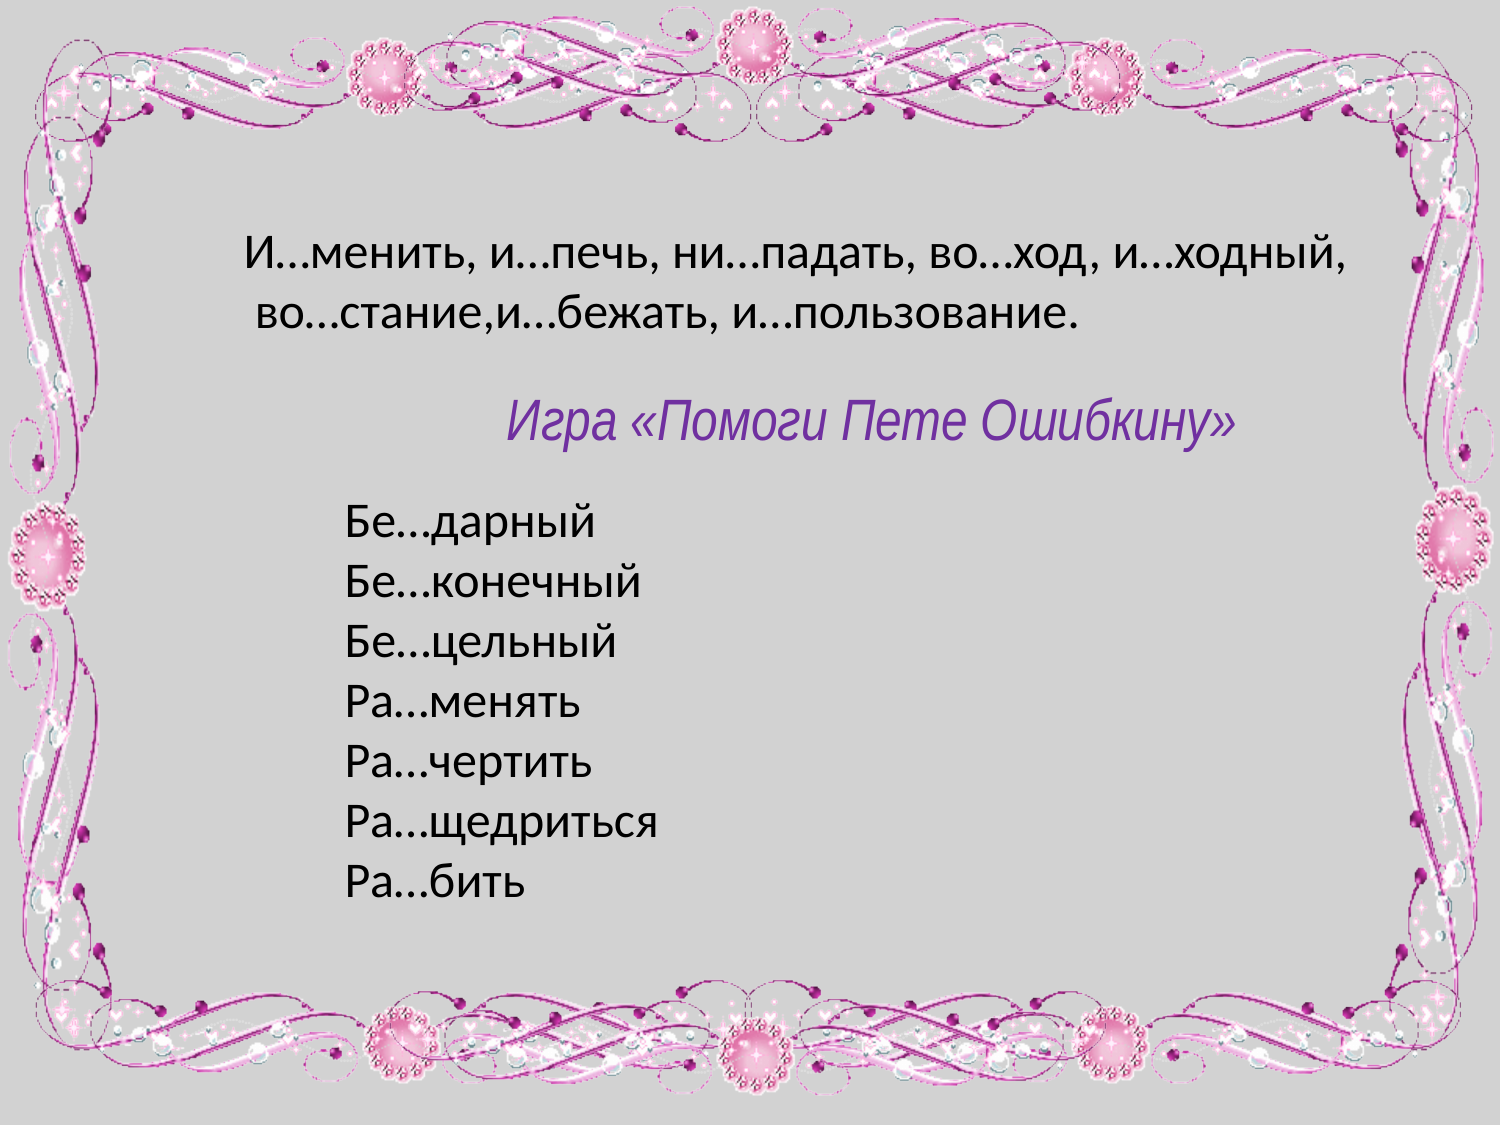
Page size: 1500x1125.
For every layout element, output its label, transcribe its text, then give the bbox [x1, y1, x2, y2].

text_box И…менить, и…печь, ни…падать, во…ход, и…ходный, во…стание,и…бежать, и…пользование. [228, 210, 1363, 346]
picture [0, 0, 1500, 1103]
text_box Бе…дарный Бе…конечный Бе…цельный Ра…менять Ра…чертить Ра…щедриться Ра…бить [329, 480, 675, 916]
text_box Игра «Помоги Пете Ошибкину» [492, 375, 1301, 460]
